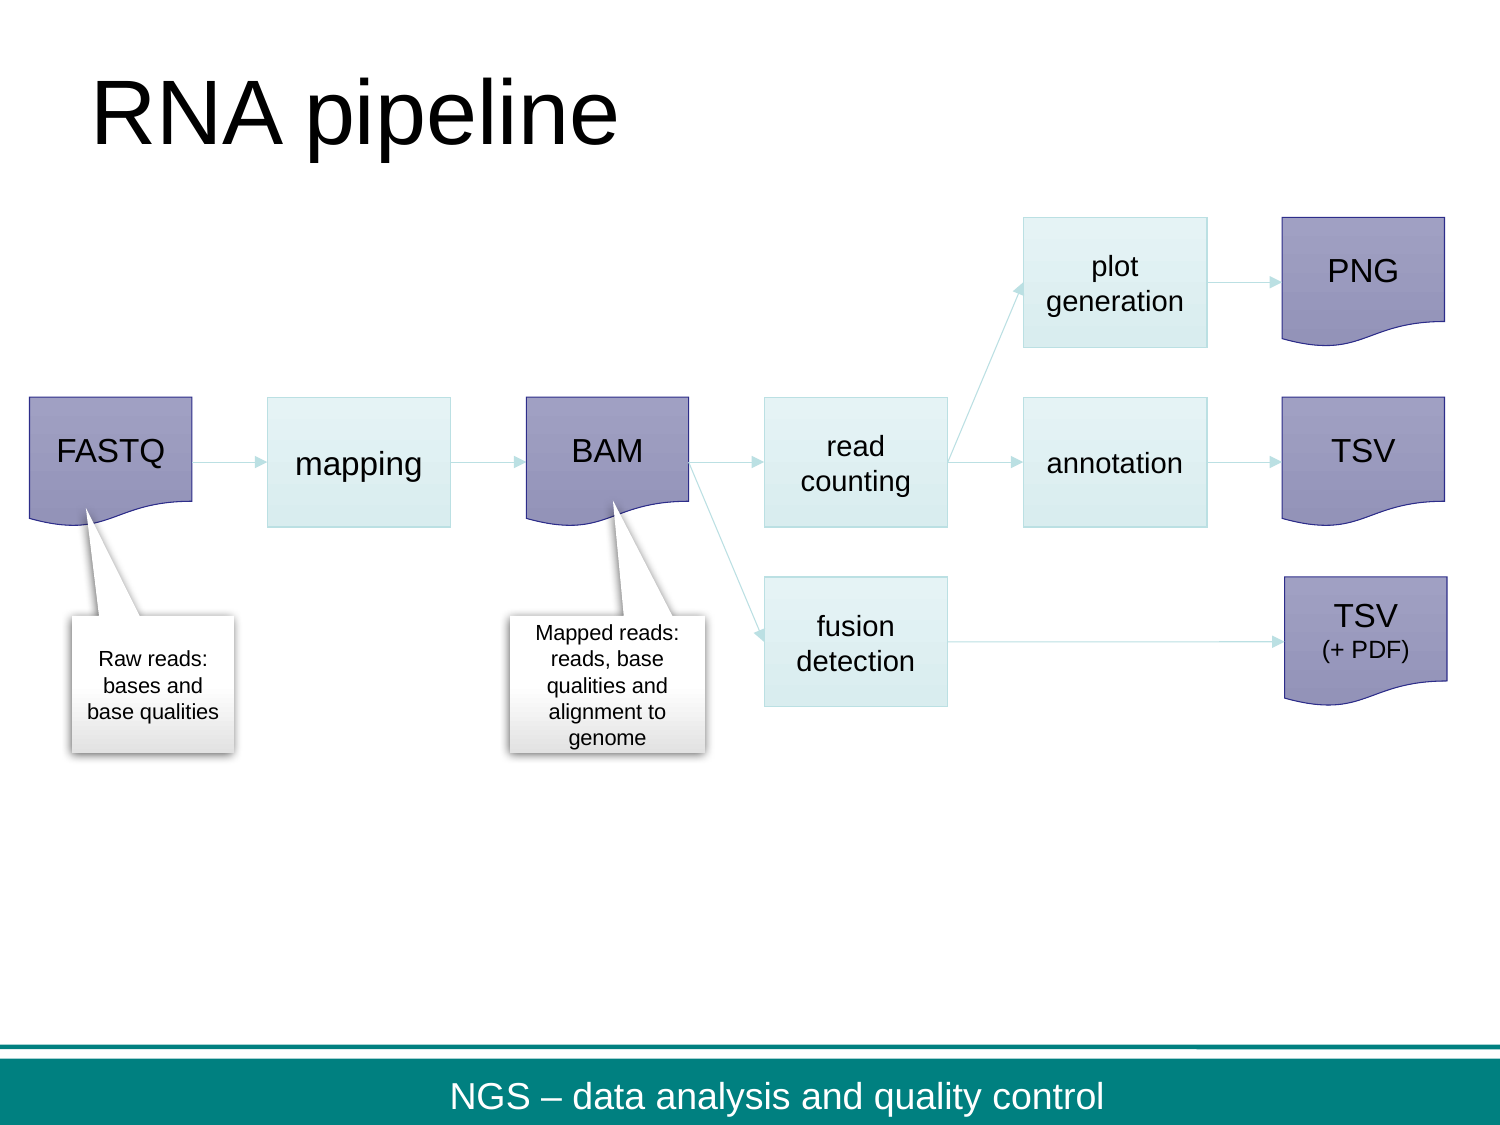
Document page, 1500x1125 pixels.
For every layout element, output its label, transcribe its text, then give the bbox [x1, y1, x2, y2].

title RNA pipeline [75, 45, 1425, 217]
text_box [29, 217, 1447, 754]
